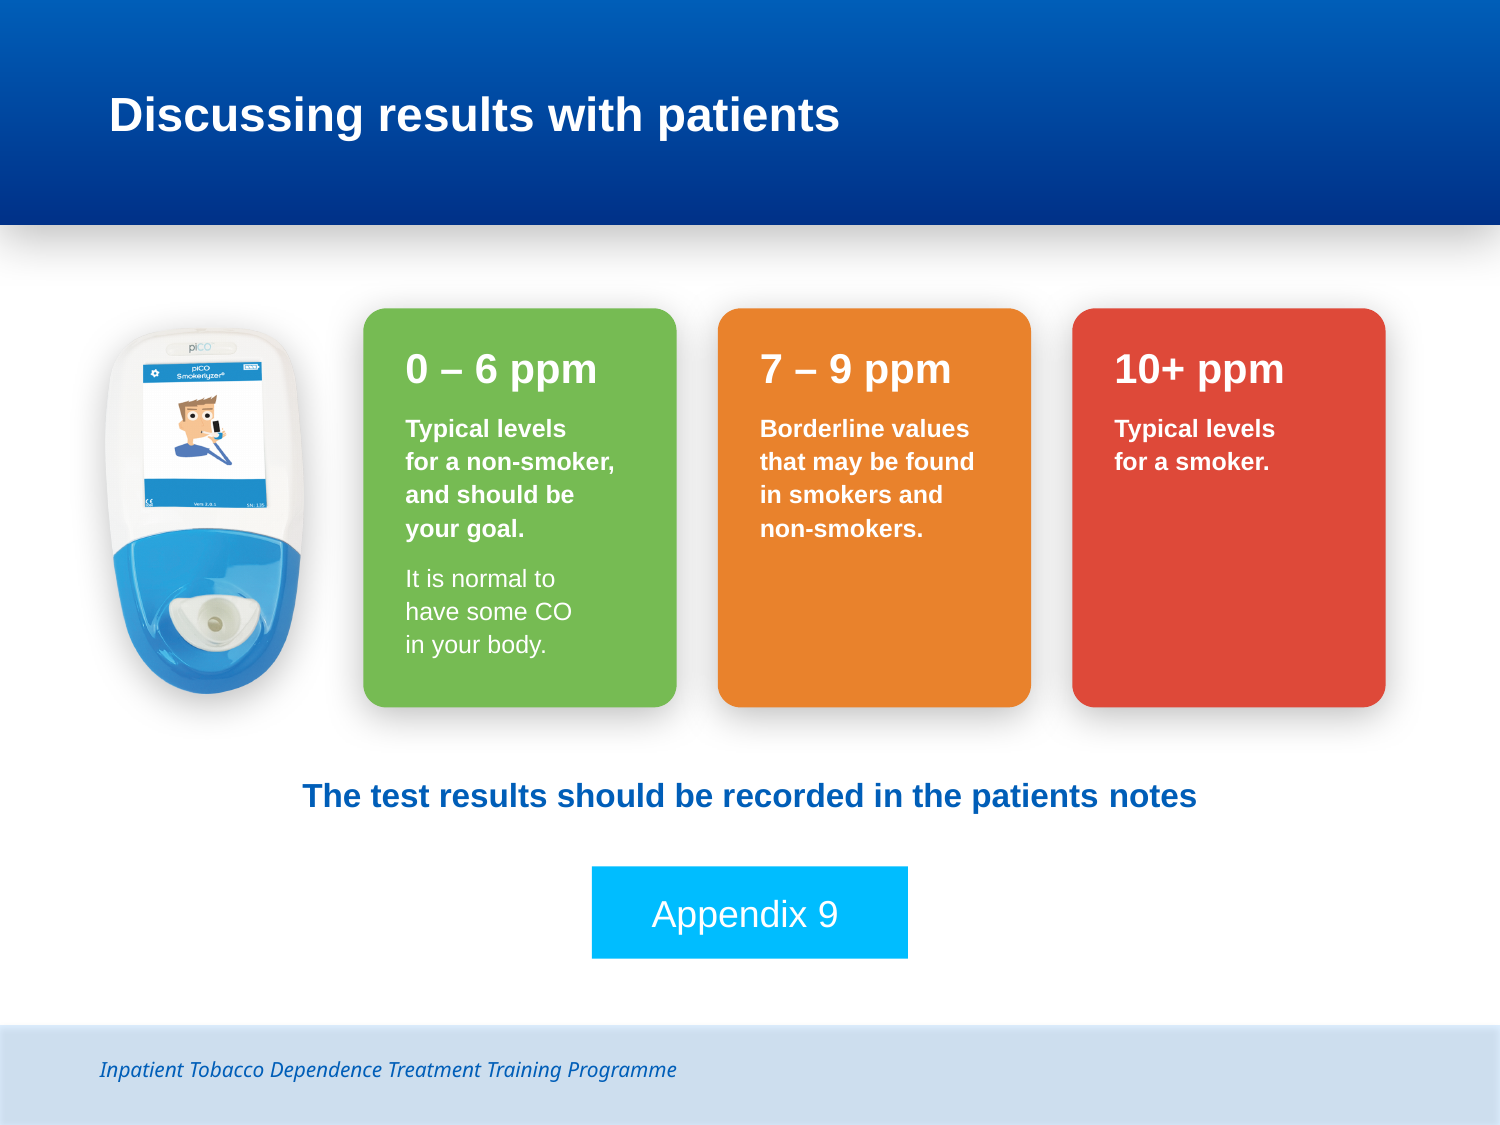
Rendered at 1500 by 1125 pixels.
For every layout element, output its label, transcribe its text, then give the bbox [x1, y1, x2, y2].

text_box Appendix 9 [591, 866, 908, 959]
title Discussing results with patients [93, 24, 1401, 201]
text_box 7 – 9 ppm Borderline values that may be found in smokers and non-smokers. [717, 308, 1032, 708]
text_box The test results should be recorded in the patients ​notes [234, 766, 1266, 822]
footer Inpatient Tobacco Dependence Treatment Training Programme [84, 1038, 790, 1099]
picture [78, 297, 331, 724]
text_box 0 – 6 ppm Typical levels for a non-smoker, and should be your goal. It is normal to have some CO in your body. [363, 308, 677, 708]
text_box 10+ ppm Typical levels for a smoker. [1072, 308, 1386, 708]
